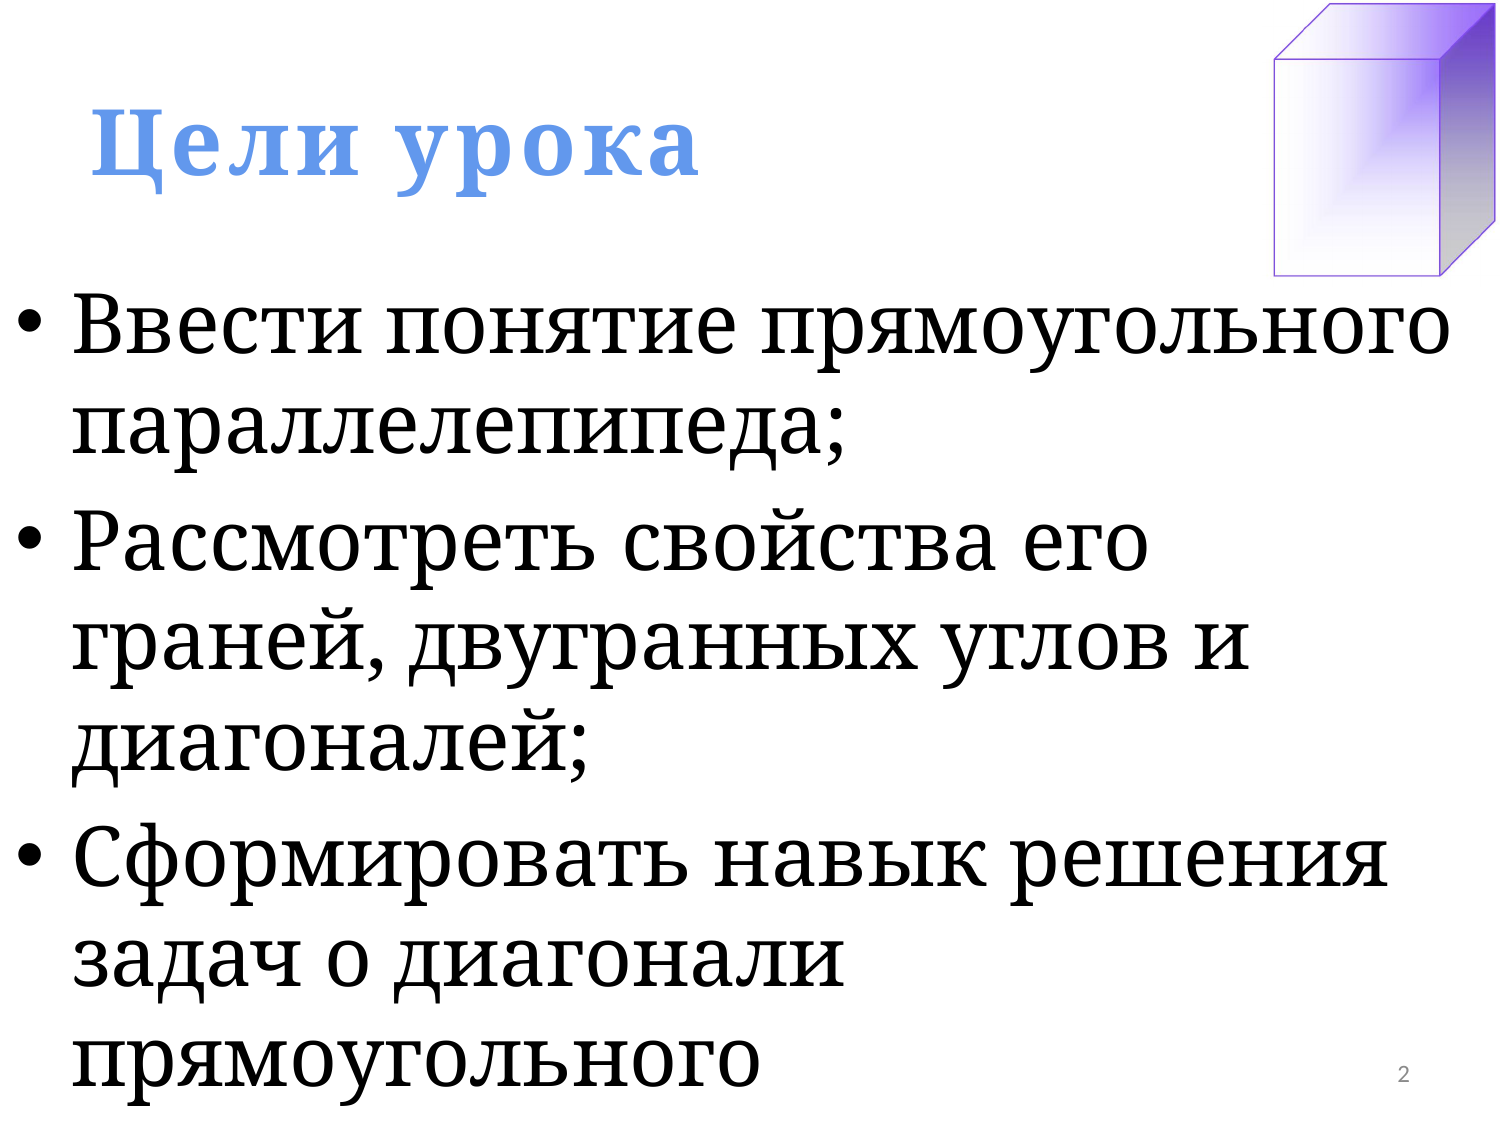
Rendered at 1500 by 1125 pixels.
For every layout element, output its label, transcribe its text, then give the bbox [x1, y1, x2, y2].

slide_number 2 [1074, 1042, 1425, 1103]
picture [1262, 0, 1500, 287]
title Цели урока [75, 45, 1257, 233]
list Ввести понятие прямоугольного параллелепипеда; Рассмотреть свойства его граней, двугранных углов и диагоналей; Сформировать навык решения задач о диагонали прямоугольного параллелепипеда. [0, 262, 1500, 1005]
